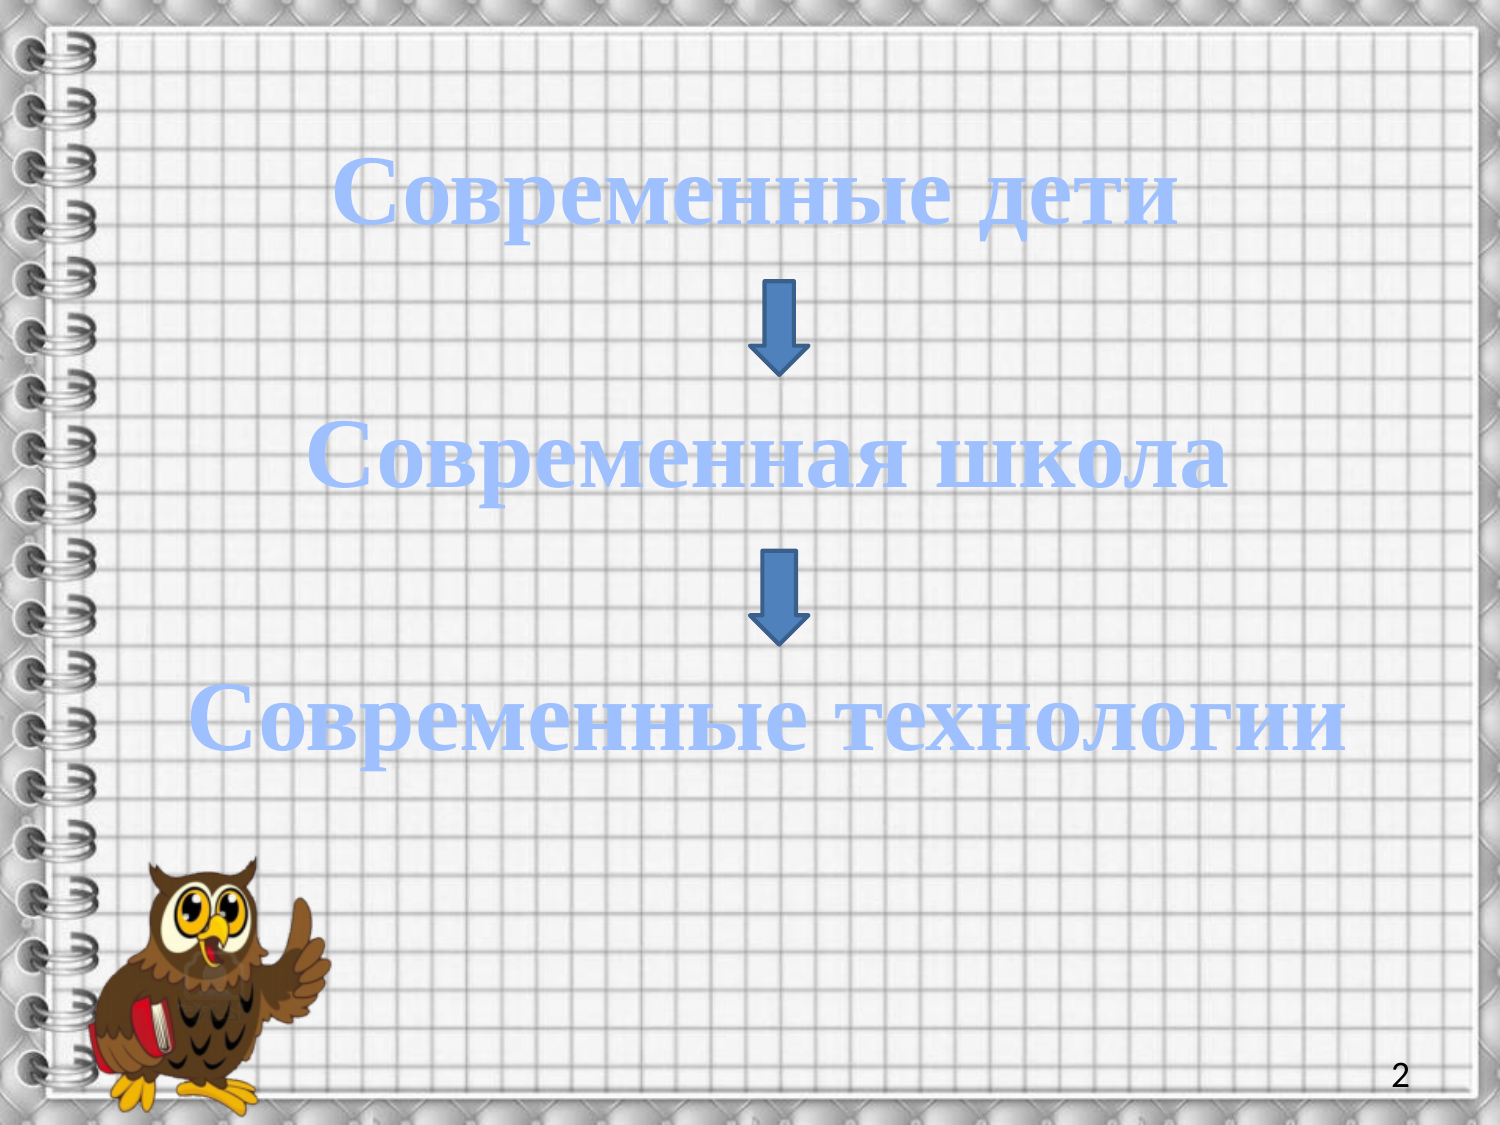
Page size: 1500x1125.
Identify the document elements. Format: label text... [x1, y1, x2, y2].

slide_number 2 [1074, 1042, 1425, 1103]
picture [0, 0, 1500, 1125]
text_box [748, 279, 811, 378]
text_box [748, 548, 811, 647]
list Современные дети Современная школа Современные технологии [140, 117, 1395, 860]
